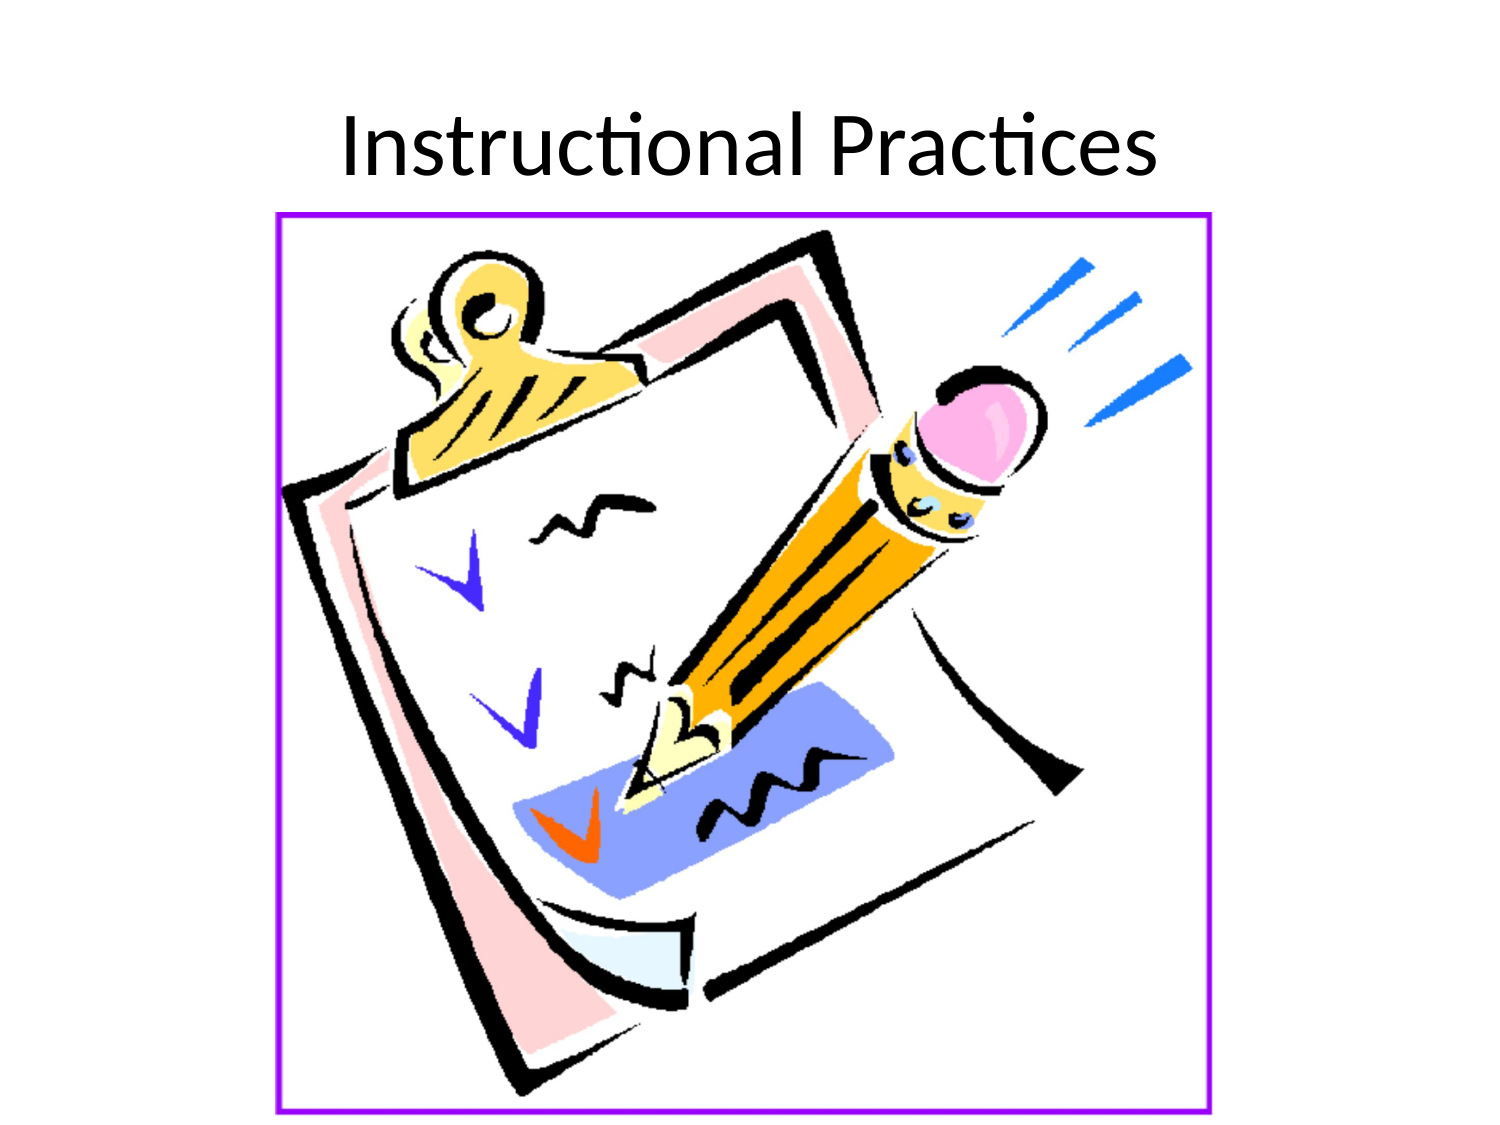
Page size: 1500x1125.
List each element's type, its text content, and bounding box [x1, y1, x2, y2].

picture [274, 212, 1213, 1117]
title Instructional Practices [75, 45, 1425, 233]
